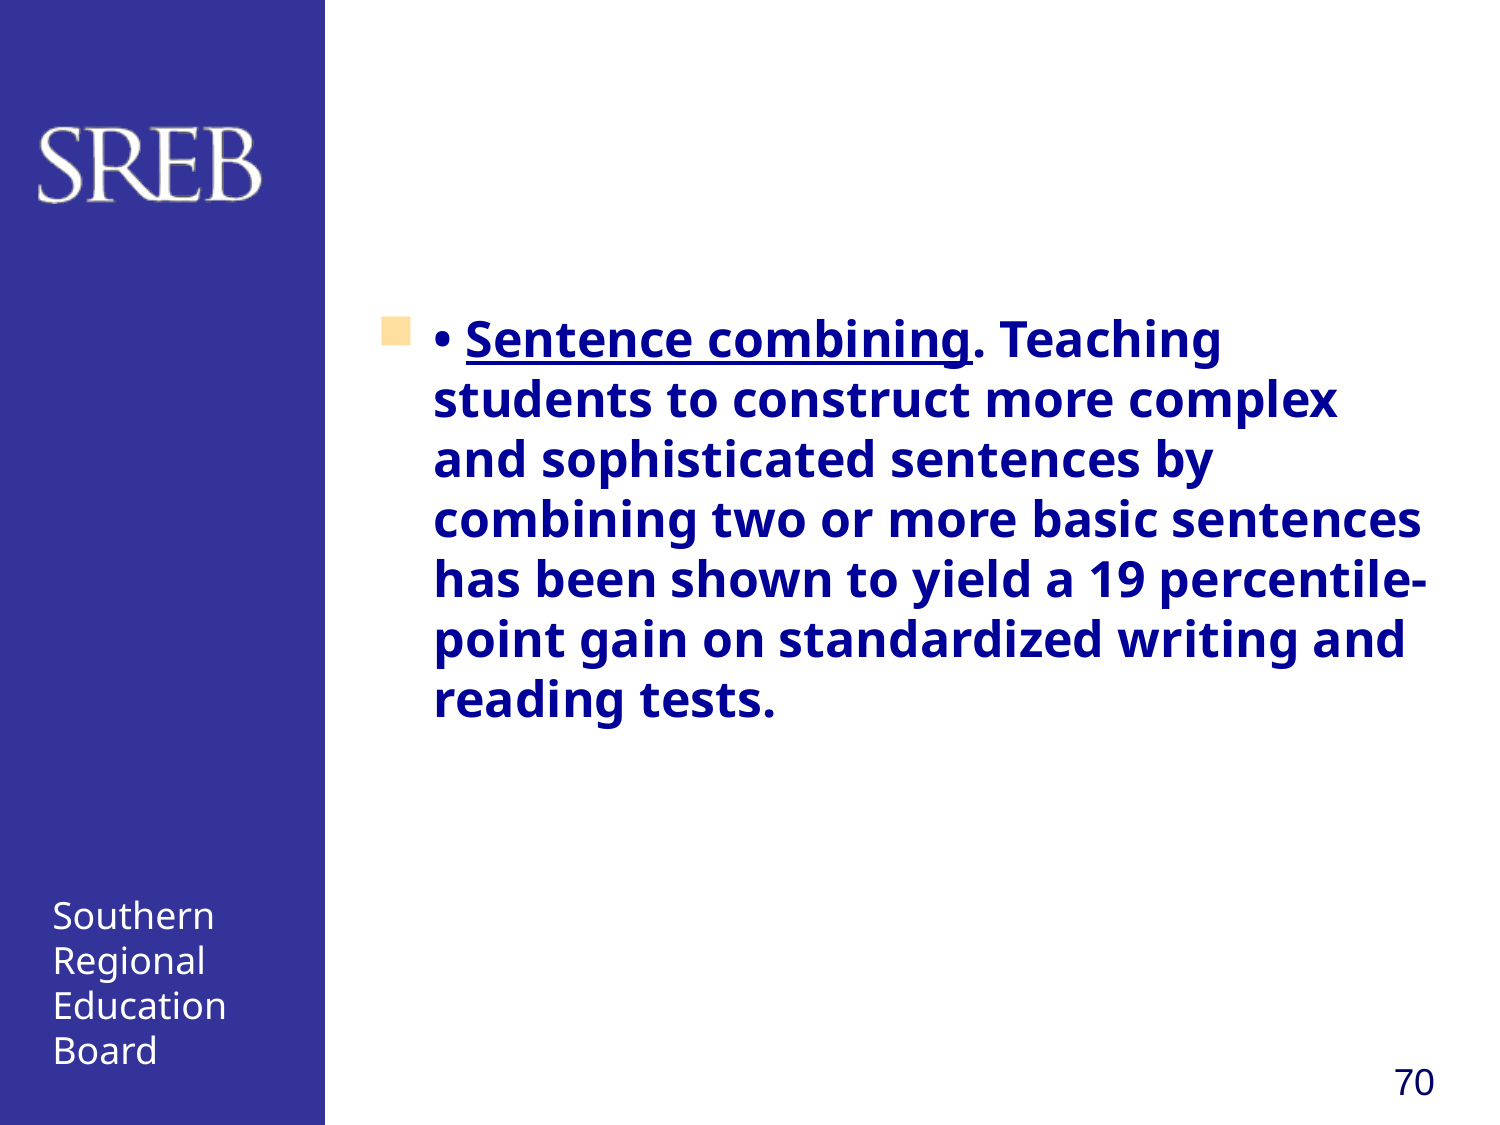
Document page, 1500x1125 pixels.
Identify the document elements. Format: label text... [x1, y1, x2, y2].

picture [37, 124, 263, 204]
slide_number 70 [1124, 1049, 1451, 1125]
list • Sentence combining. Teaching students to construct more complex and sophisticated sentences by combining two or more basic sentences has been shown to yield a 19 percentile-point gain on standardized writing and reading tests. [362, 299, 1451, 1026]
